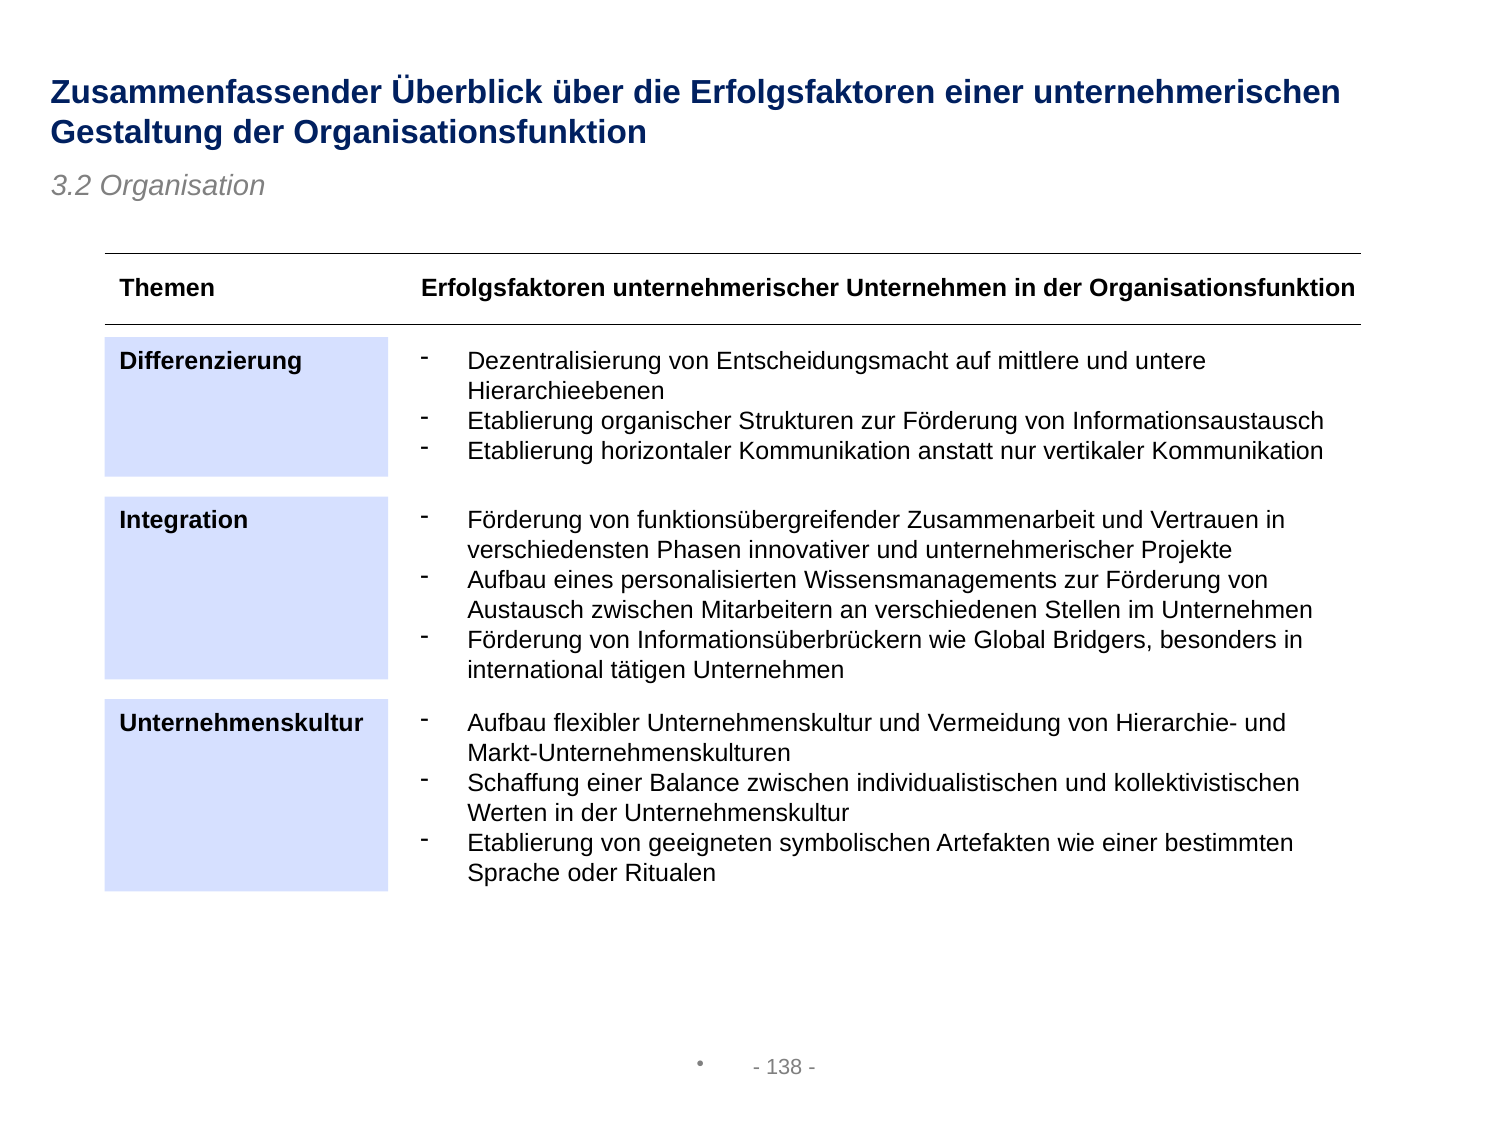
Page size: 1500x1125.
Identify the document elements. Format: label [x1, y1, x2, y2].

text_box [35, 63, 1433, 158]
text_box [103, 494, 390, 681]
slide_number [599, 1045, 913, 1093]
text_box [104, 263, 341, 309]
text_box [405, 698, 1380, 894]
text_box [405, 337, 1386, 472]
text_box [405, 496, 1387, 691]
text_box [103, 697, 390, 893]
text_box [406, 263, 1387, 309]
text_box [103, 335, 390, 479]
text_box [36, 159, 281, 209]
